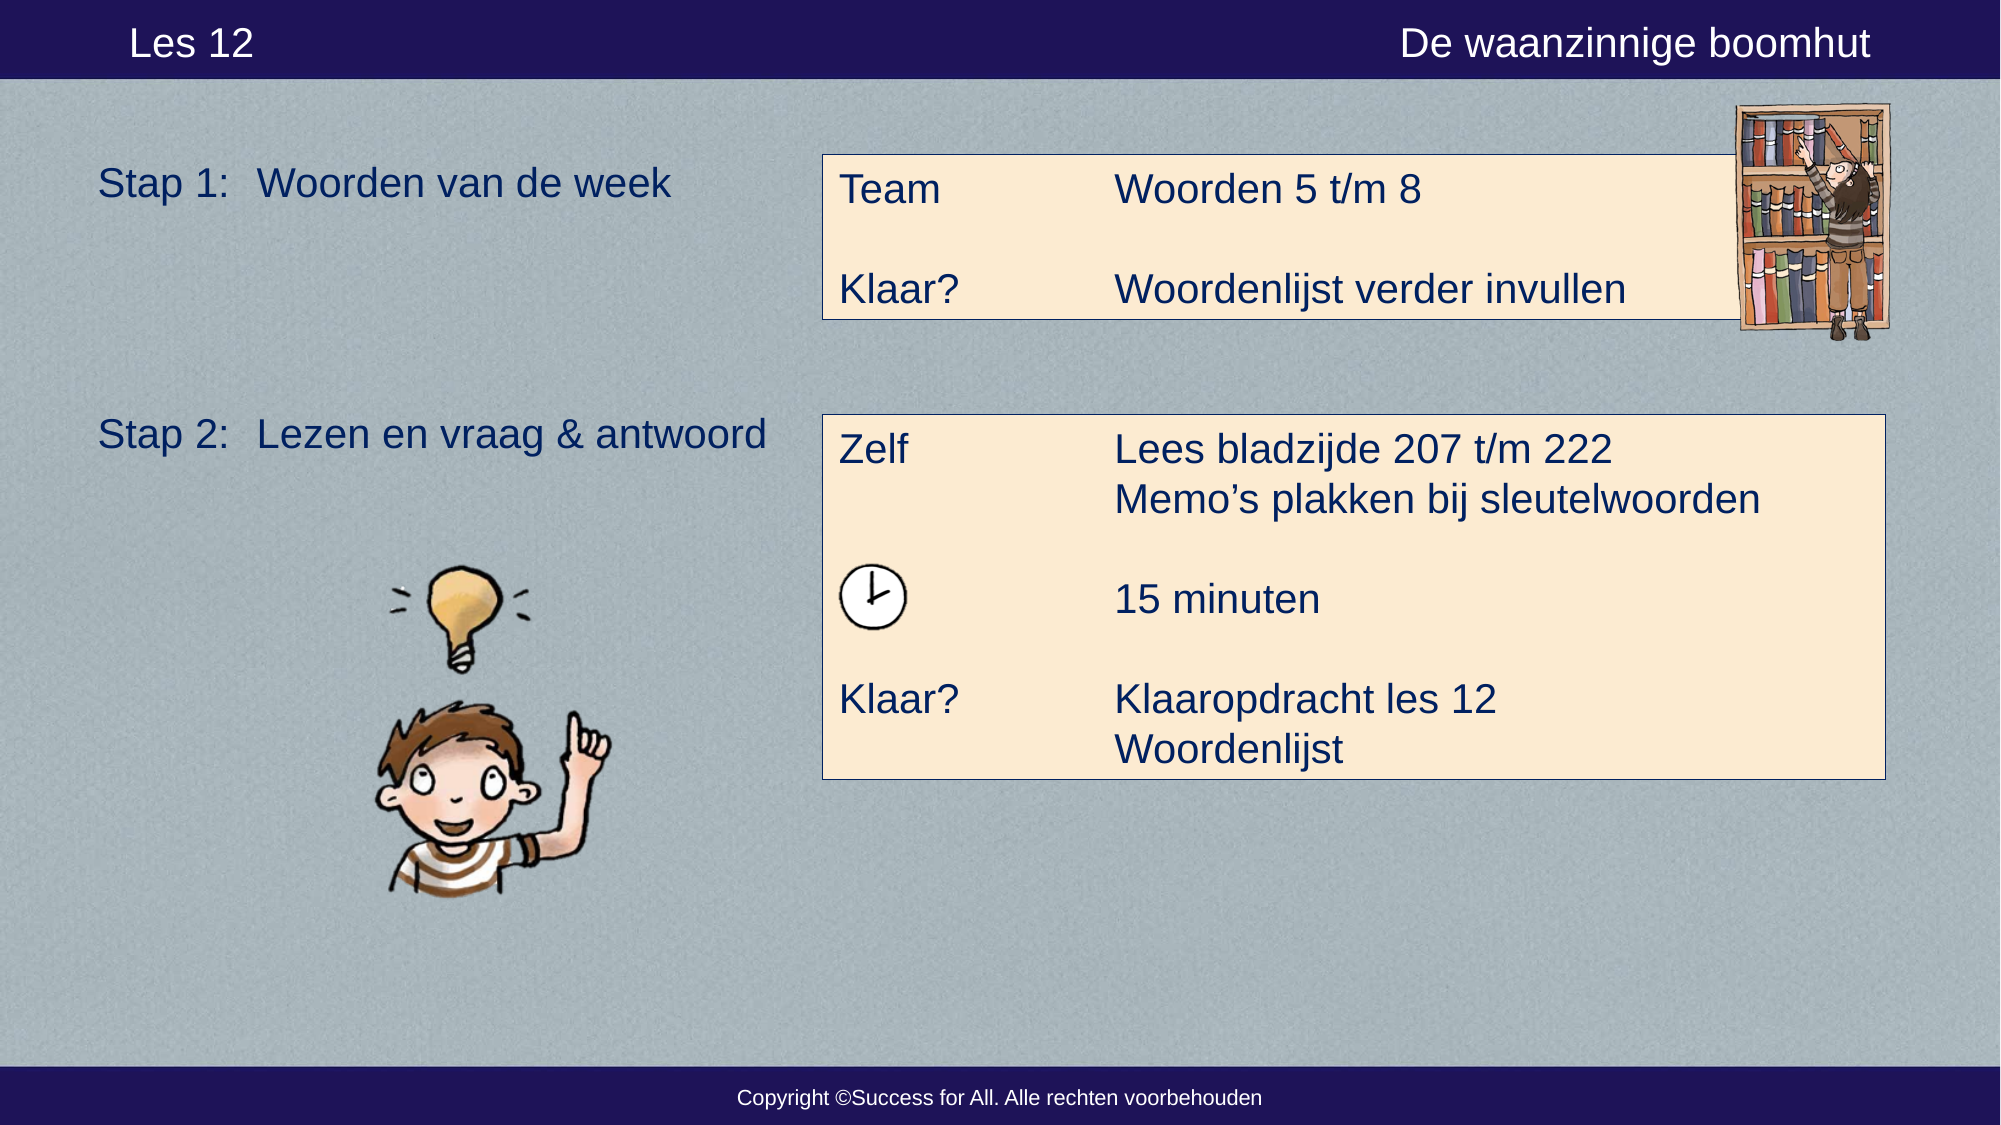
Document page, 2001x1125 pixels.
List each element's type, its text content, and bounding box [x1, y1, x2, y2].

text_box Zelf Lees bladzijde 207 t/m 222 Memo’s plakken bij sleutelwoorden 15 minuten Klaar? Klaaropdracht les 12 Woordenlijst [822, 414, 1886, 780]
text_box Copyright ©Success for All. Alle rechten voorbehouden [0, 1076, 2000, 1125]
picture [0, 0, 2001, 1125]
text_box Les 12 [114, 8, 354, 73]
text_box De waanzinnige boomhut [999, 8, 1886, 73]
text_box Team Woorden 5 t/m 8 Klaar? Woordenlijst verder invullen [822, 154, 1719, 320]
text_box Stap 1: Woorden van de week Stap 2: Lezen en vraag & antwoord [82, 148, 876, 514]
